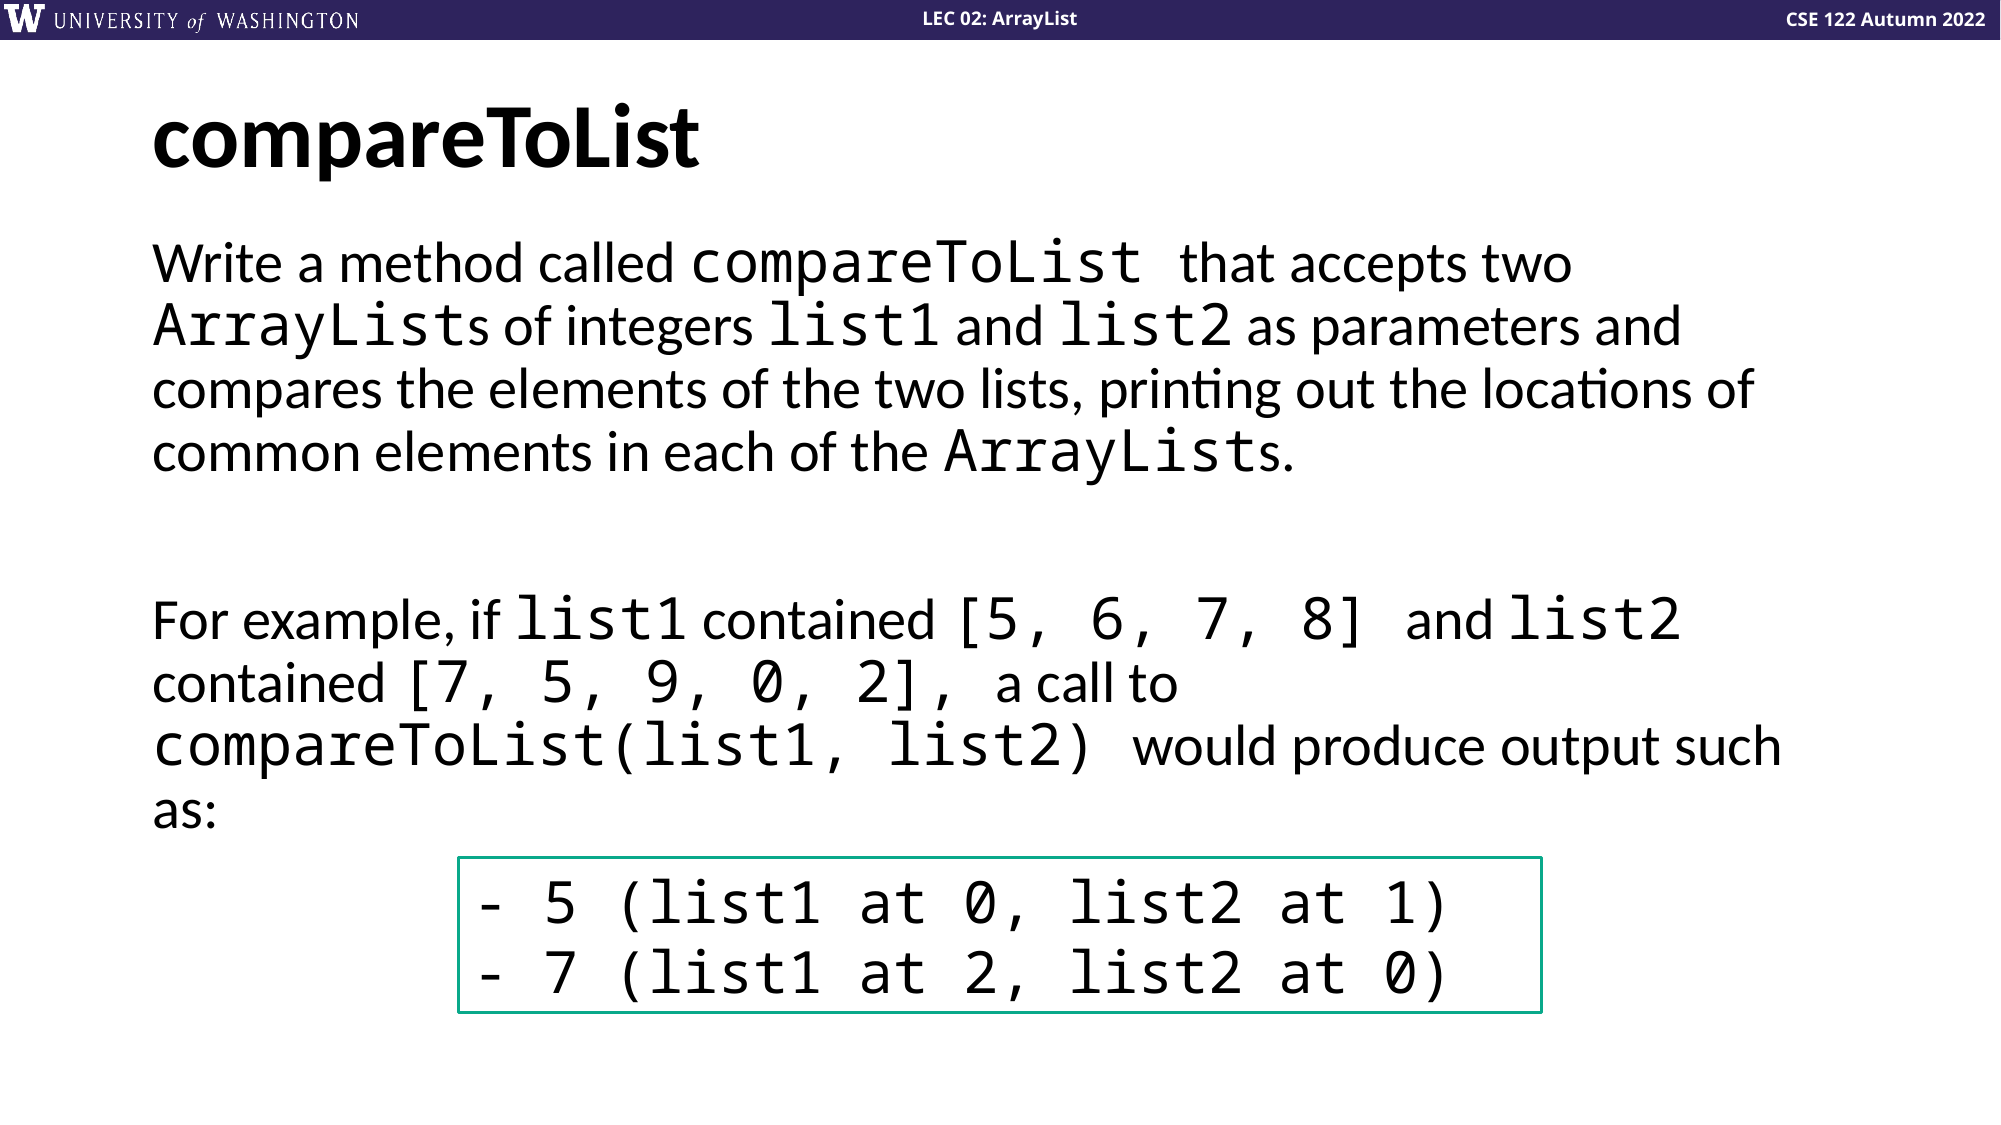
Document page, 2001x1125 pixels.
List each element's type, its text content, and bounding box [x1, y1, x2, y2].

title compareToList [137, 74, 1863, 200]
picture [4, 4, 358, 33]
text_box - 5 (list1 at 0, list2 at 1) - 7 (list1 at 2, list2 at 0) [458, 857, 1542, 1013]
list Write a method called compareToList that accepts two ArrayLists of integers list1 and list2 as parameters and compares the elements of the two lists, printing out the locations of common elements in each of the ArrayLists. For example, if list1 contained [5, 6, 7, 8] and list2 contained [7, 5, 9, 0, 2], a call to compareToList(list1, list2) would produce output such as: [137, 224, 1863, 1014]
